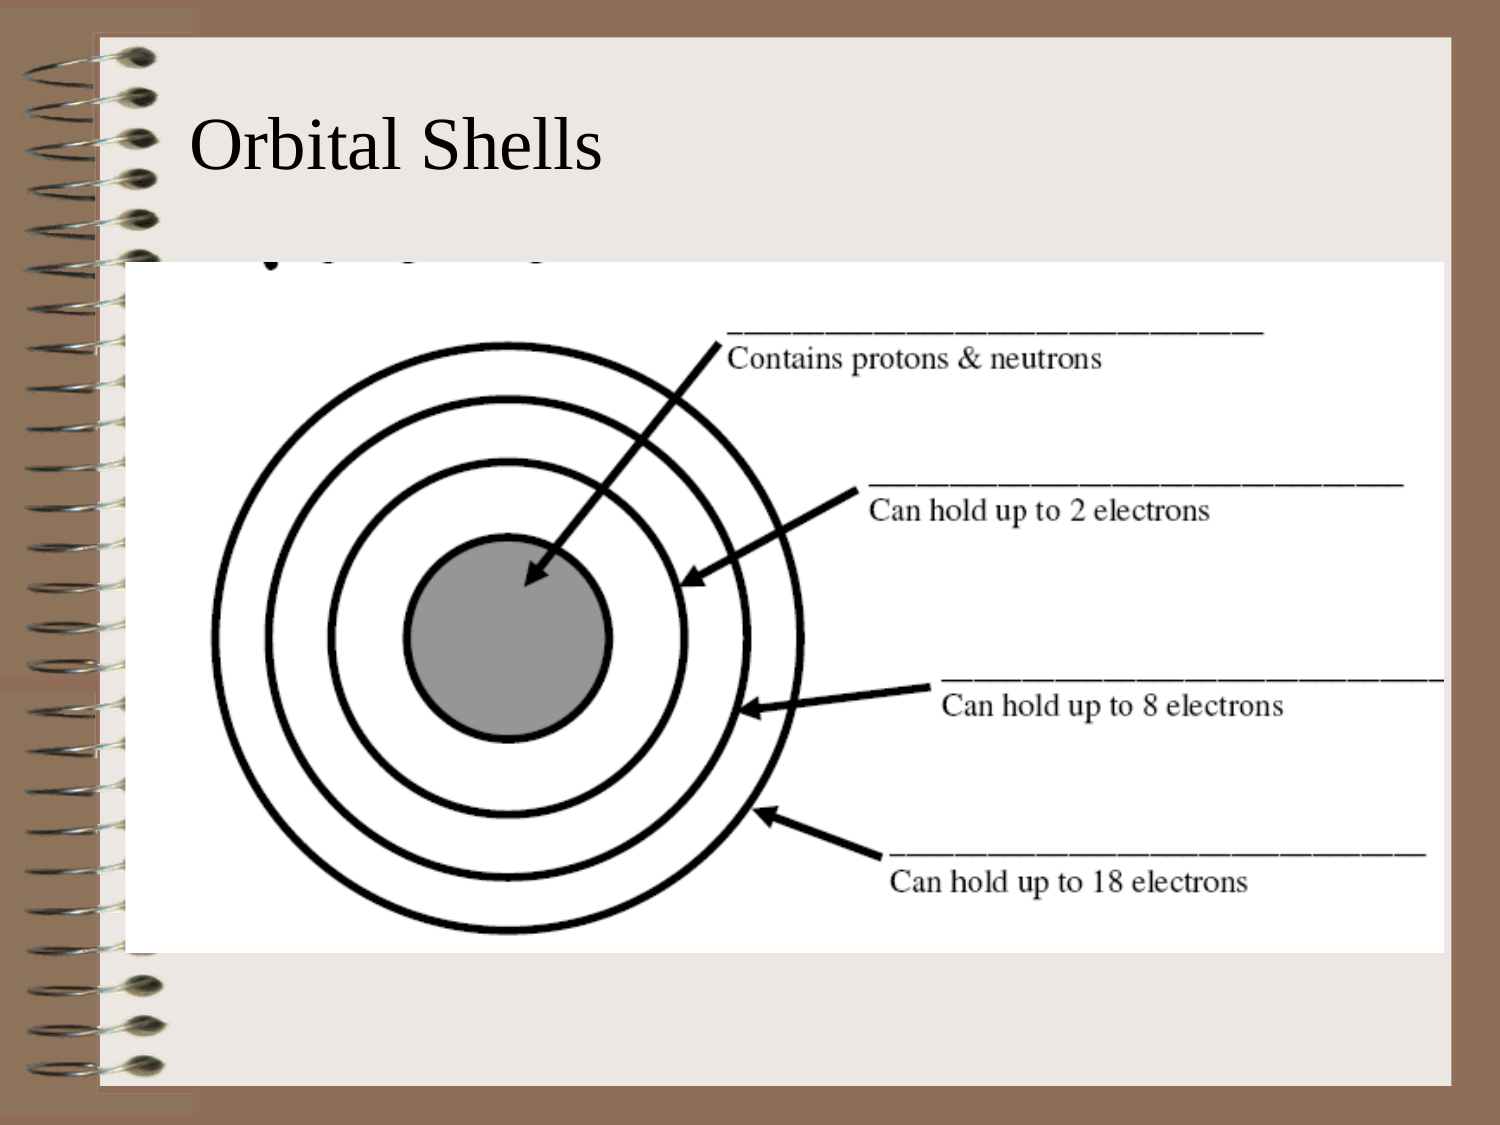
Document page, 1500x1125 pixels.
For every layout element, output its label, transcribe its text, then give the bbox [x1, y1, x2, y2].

picture [0, 8, 1445, 1115]
text_box Orbital Shells [174, 87, 888, 193]
